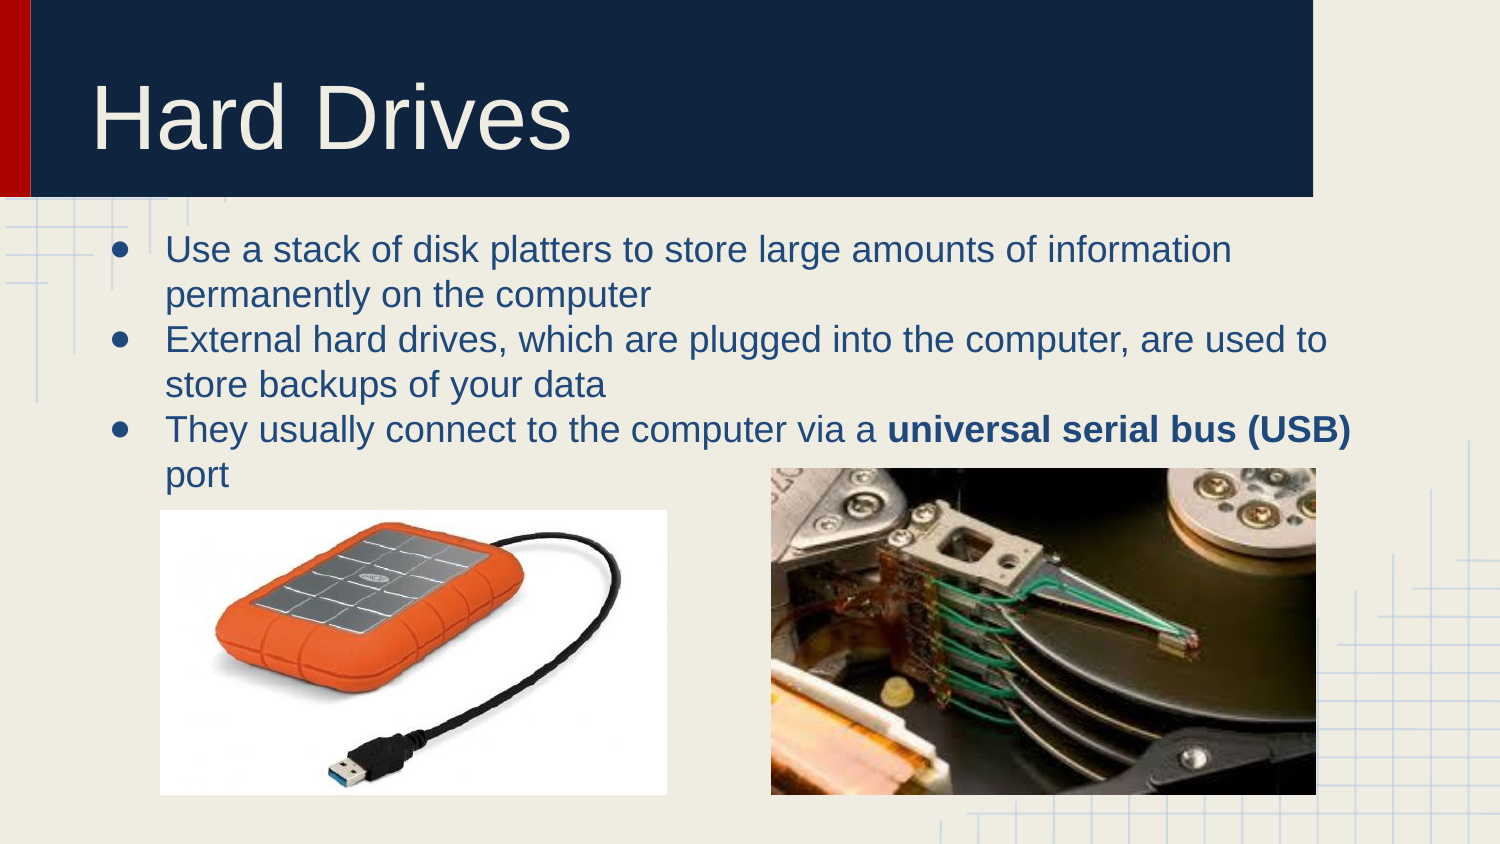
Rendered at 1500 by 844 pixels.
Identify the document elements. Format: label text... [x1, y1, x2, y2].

picture [160, 510, 667, 796]
picture [770, 468, 1316, 796]
list Use a stack of disk platters to store large amounts of information permanently on the computer External hard drives, which are plugged into the computer, are used to store backups of your data They usually connect to the computer via a universal serial bus (USB) port [75, 209, 1425, 806]
title Hard Drives [75, 16, 1276, 183]
